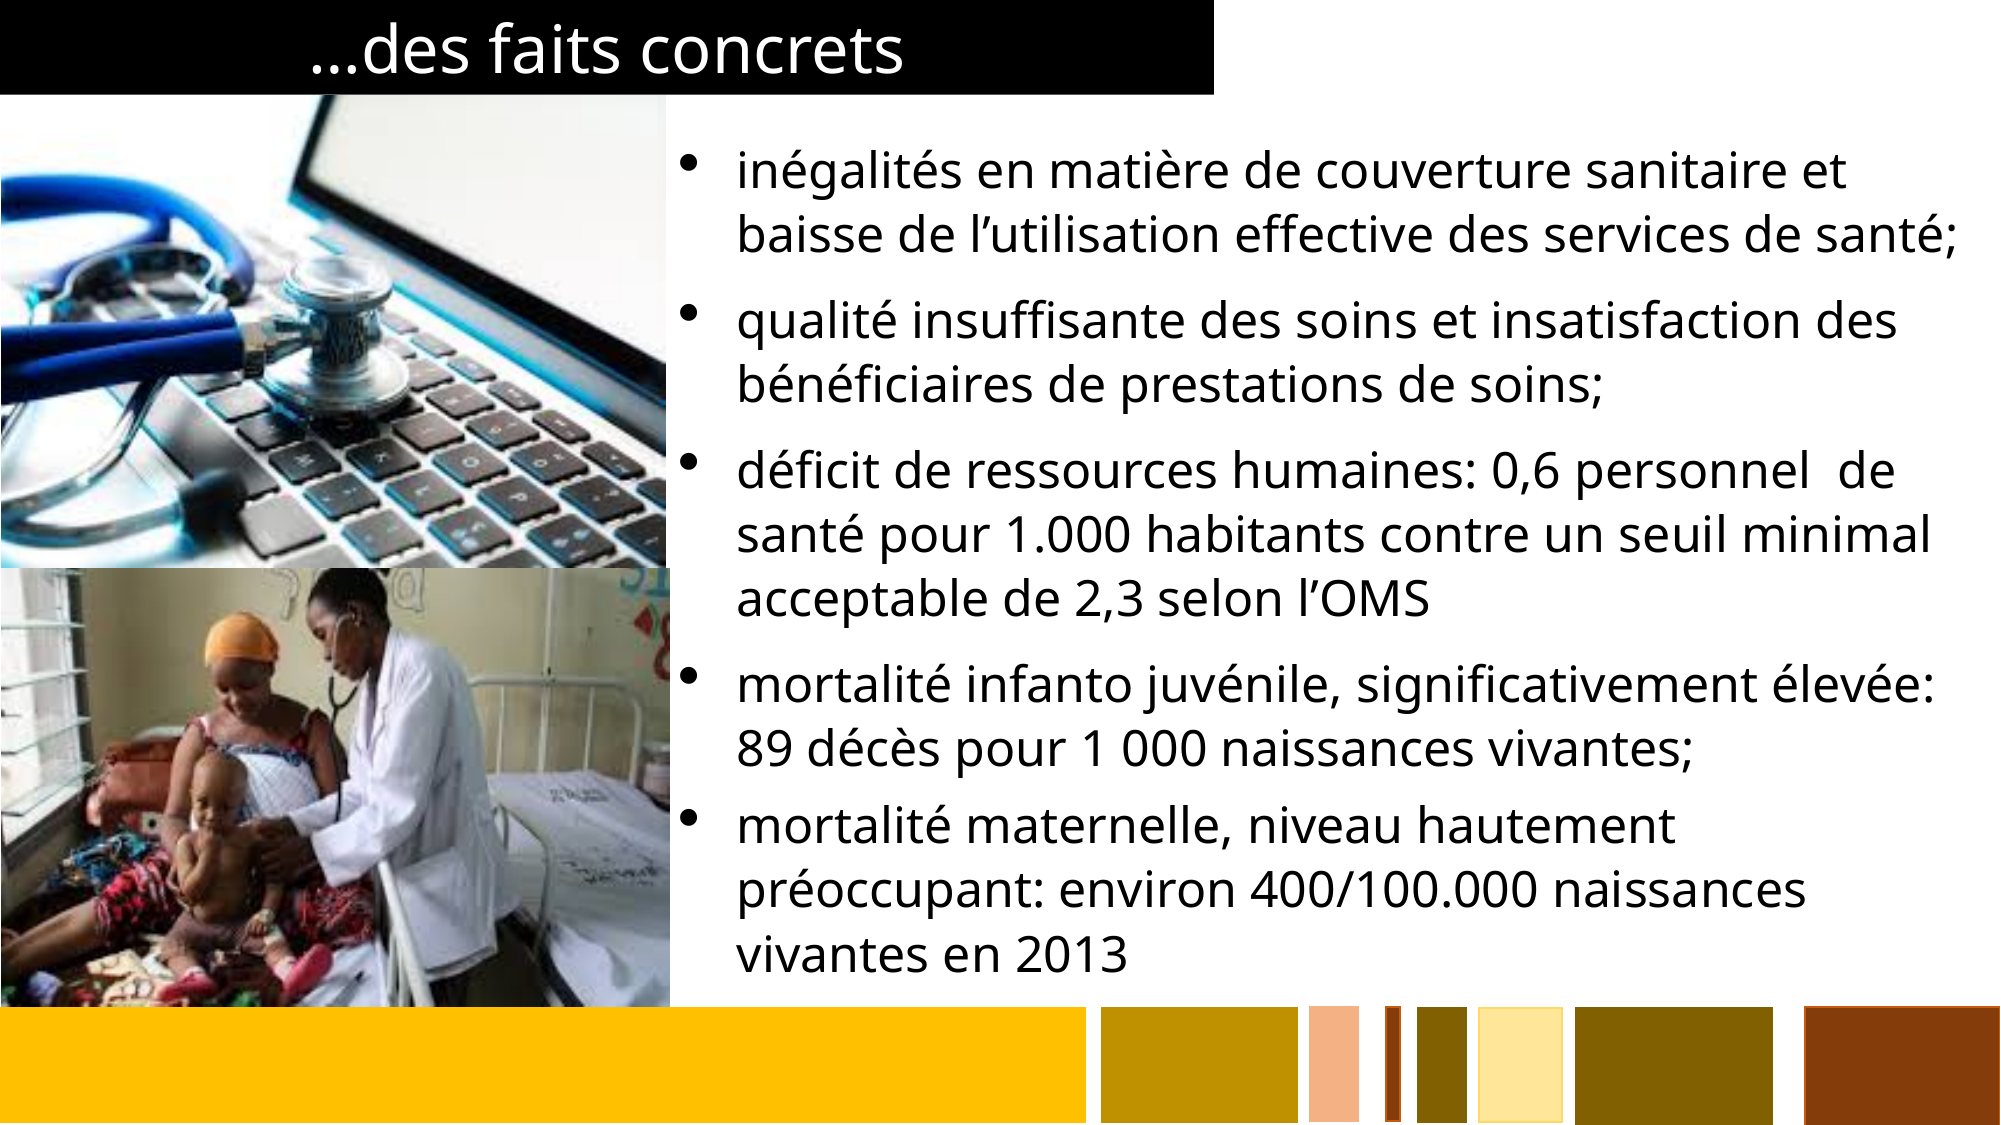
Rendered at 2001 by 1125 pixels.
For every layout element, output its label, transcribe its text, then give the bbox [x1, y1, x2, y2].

text_box inégalités en matière de couverture sanitaire et baisse de l’utilisation effective des services de santé; qualité insuffisante des soins et insatisfaction des bénéficiaires de prestations de soins; déficit de ressources humaines: 0,6 personnel de santé pour 1.000 habitants contre un seuil minimal acceptable de 2,3 selon l’OMS mortalité infanto juvénile, significativement élevée: 89 décès pour 1 000 naissances vivantes; mortalité maternelle, niveau hautement préoccupant: environ 400/100.000 naissances vivantes en 2013 [666, 127, 1988, 990]
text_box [0, 1007, 2000, 1125]
picture [1, 95, 670, 1007]
text_box …des faits concrets [0, 0, 1214, 95]
